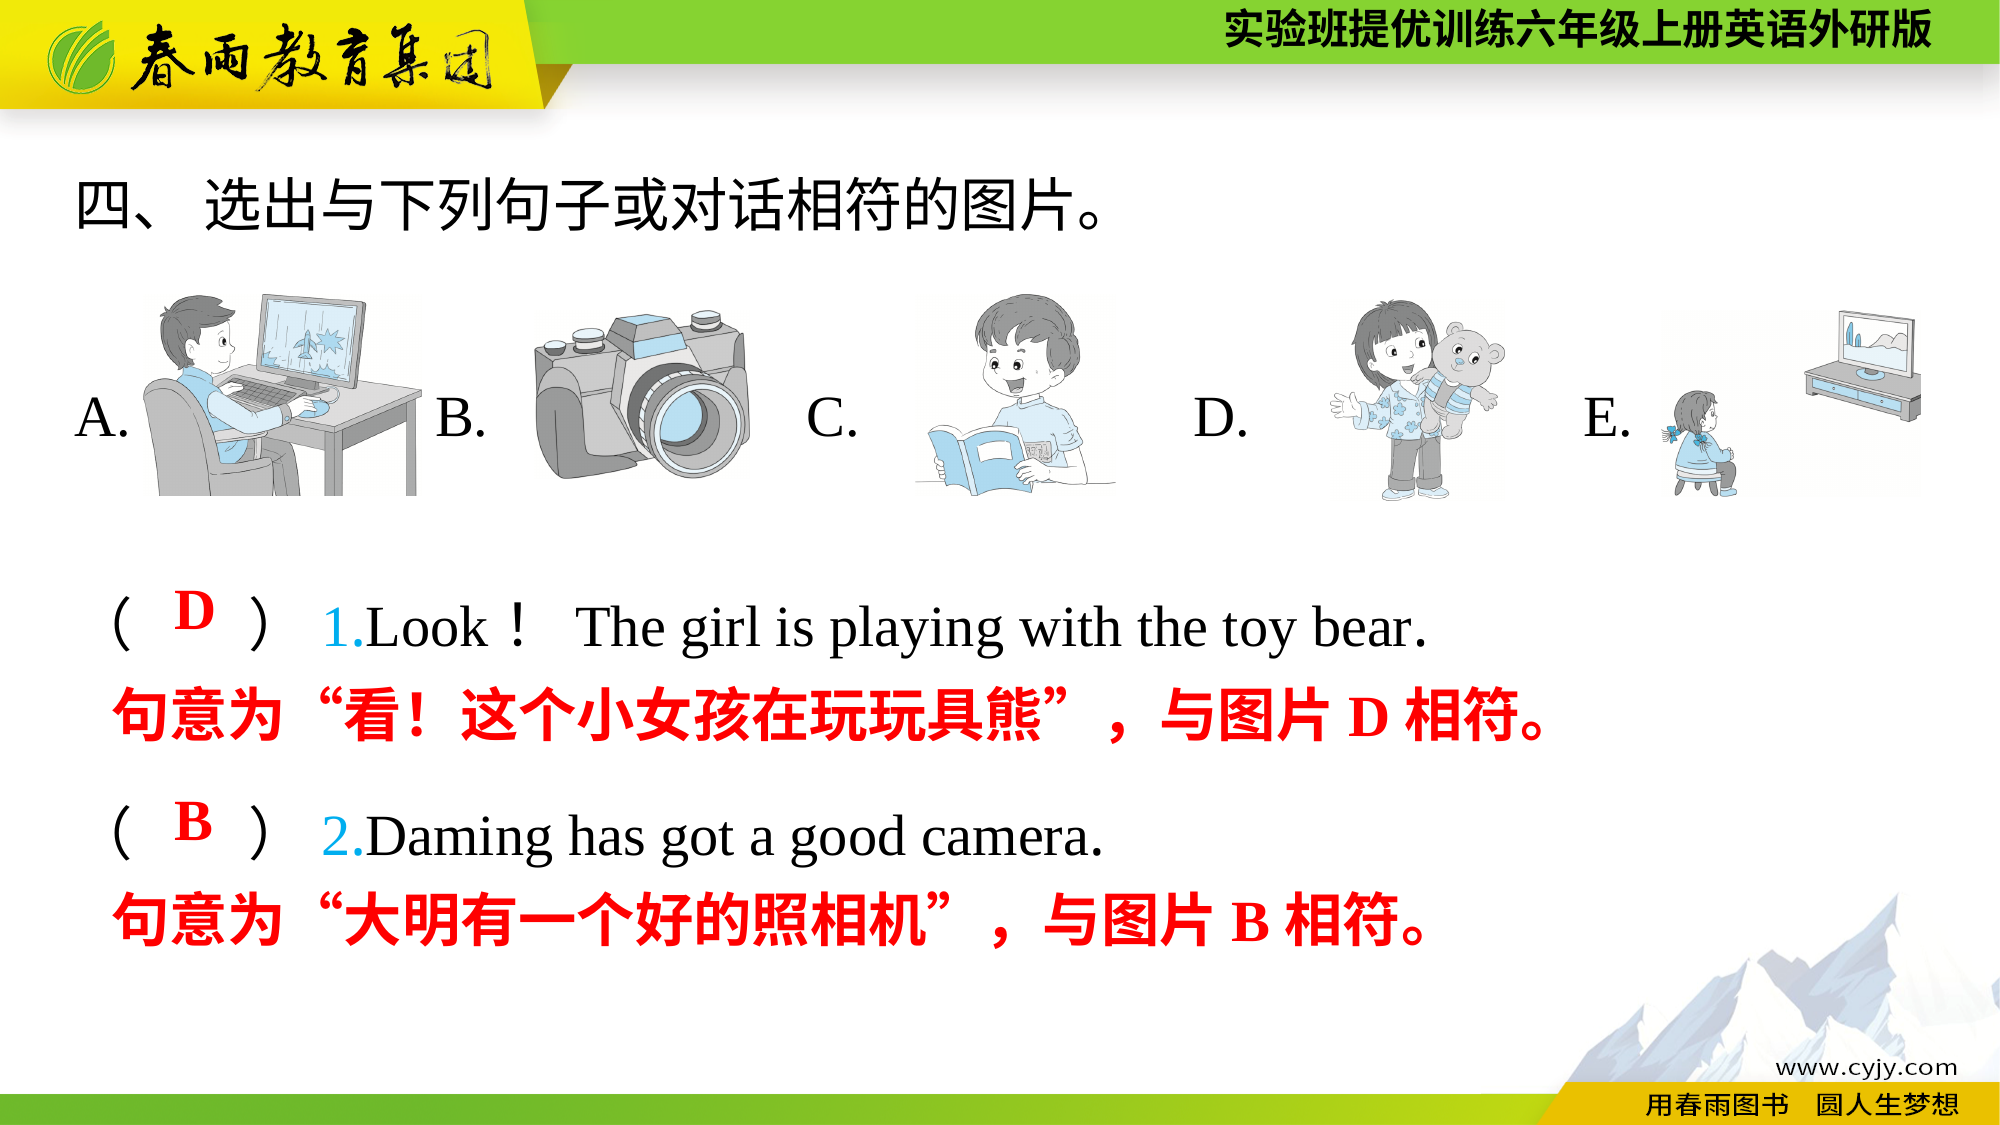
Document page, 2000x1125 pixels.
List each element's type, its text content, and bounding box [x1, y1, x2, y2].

list 四、 选出与下列句子或对话相符的图片。 A. B. C. D. E. （ ）1.Look！The girl is playing with the toy bear. （ ）2.Daming has got a good camera. [59, 125, 1944, 870]
text_box B [159, 774, 244, 860]
text_box D [159, 563, 244, 649]
text_box 句意为“看！这个小女孩在玩玩具熊”，与图片D相符。 [96, 670, 1941, 756]
picture [0, 0, 2000, 1125]
text_box 句意为“大明有一个好的照相机”，与图片B相符。 [96, 876, 1944, 961]
